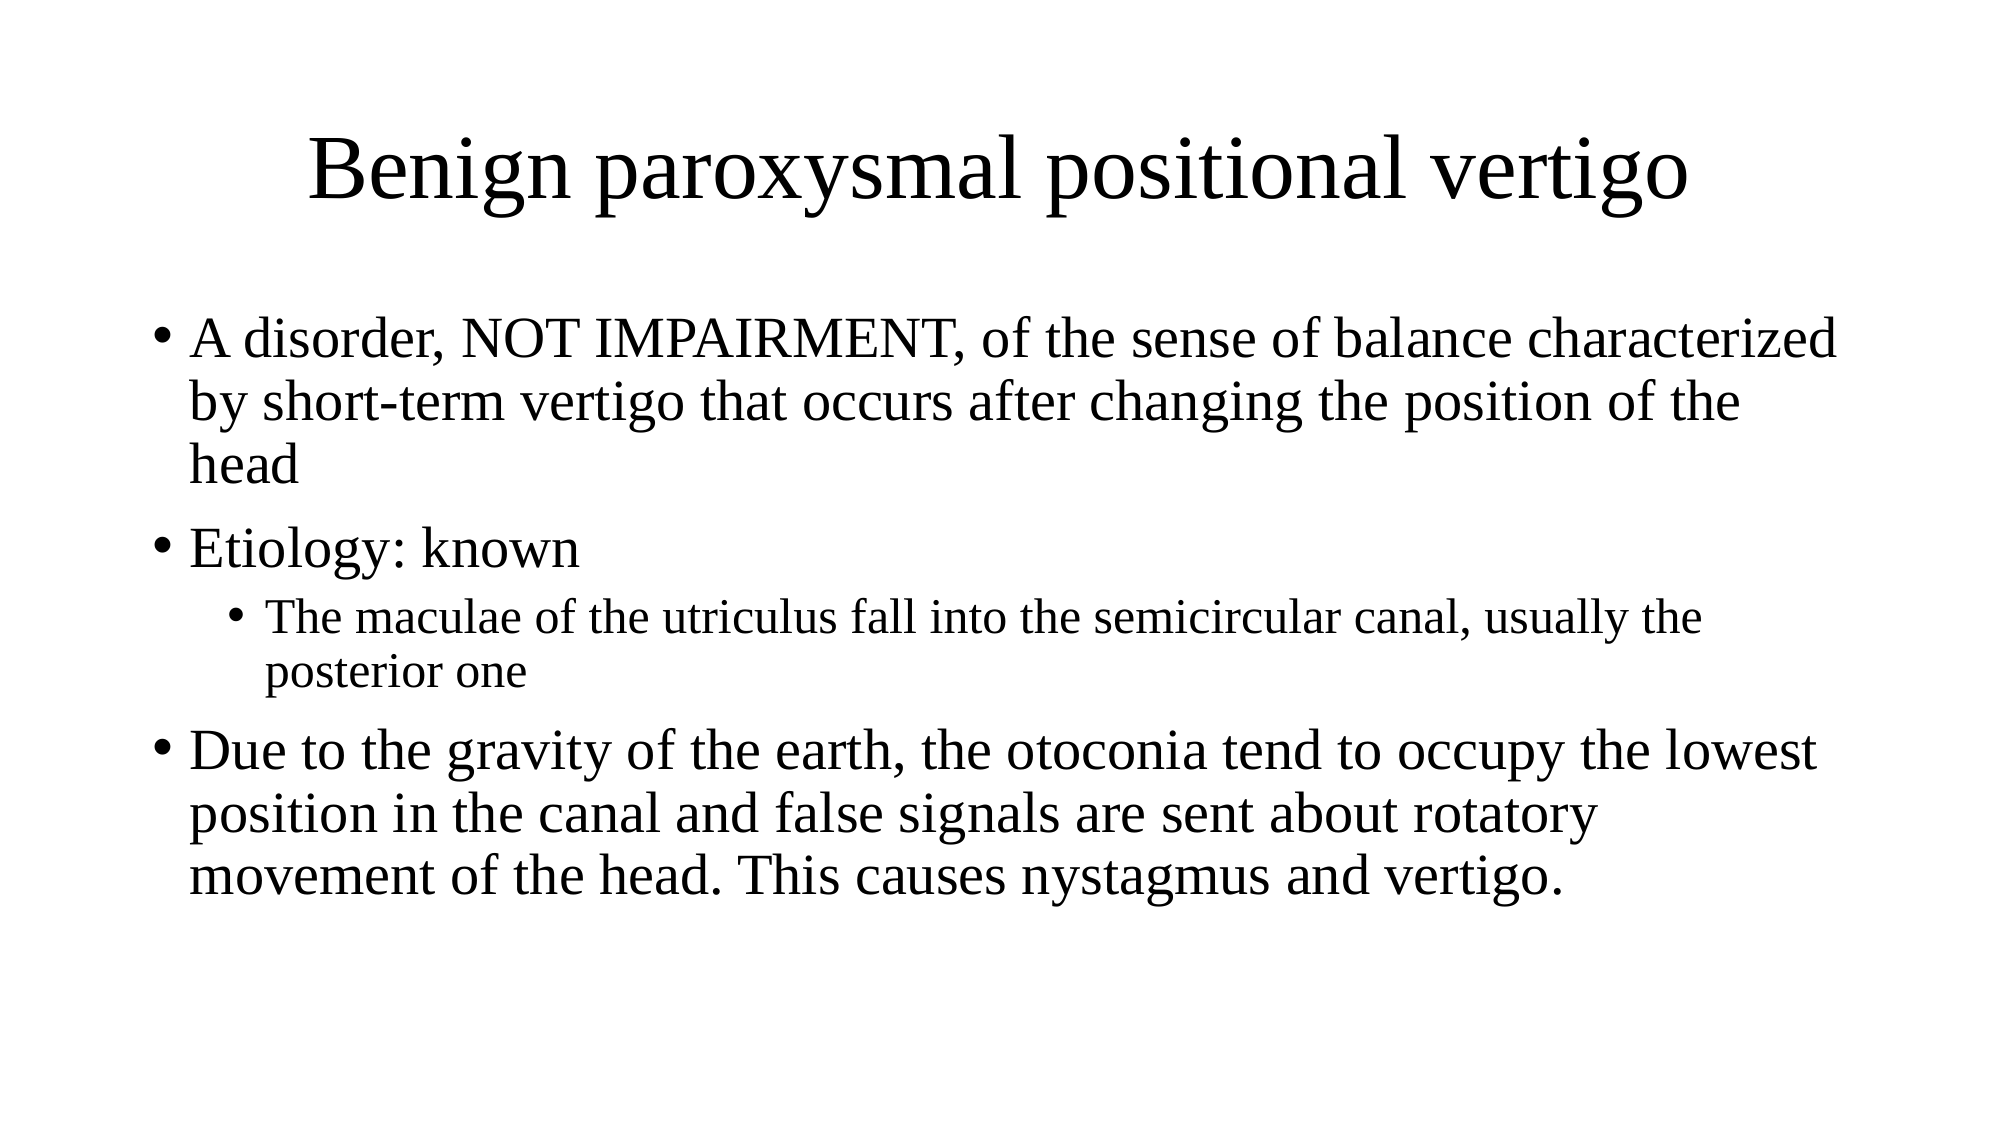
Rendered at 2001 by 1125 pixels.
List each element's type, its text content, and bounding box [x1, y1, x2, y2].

list A disorder, NOT IMPAIRMENT, of the sense of balance characterized by short-term vertigo that occurs after changing the position of the head Etiology: known The maculae of the utriculus fall into the semicircular canal, usually the posterior one Due to the gravity of the earth, the otoconia tend to occupy the lowest position in the canal and false signals are sent about rotatory movement of the head. This causes nystagmus and vertigo. [137, 299, 1863, 1014]
title Benign paroxysmal positional vertigo [137, 59, 1863, 278]
